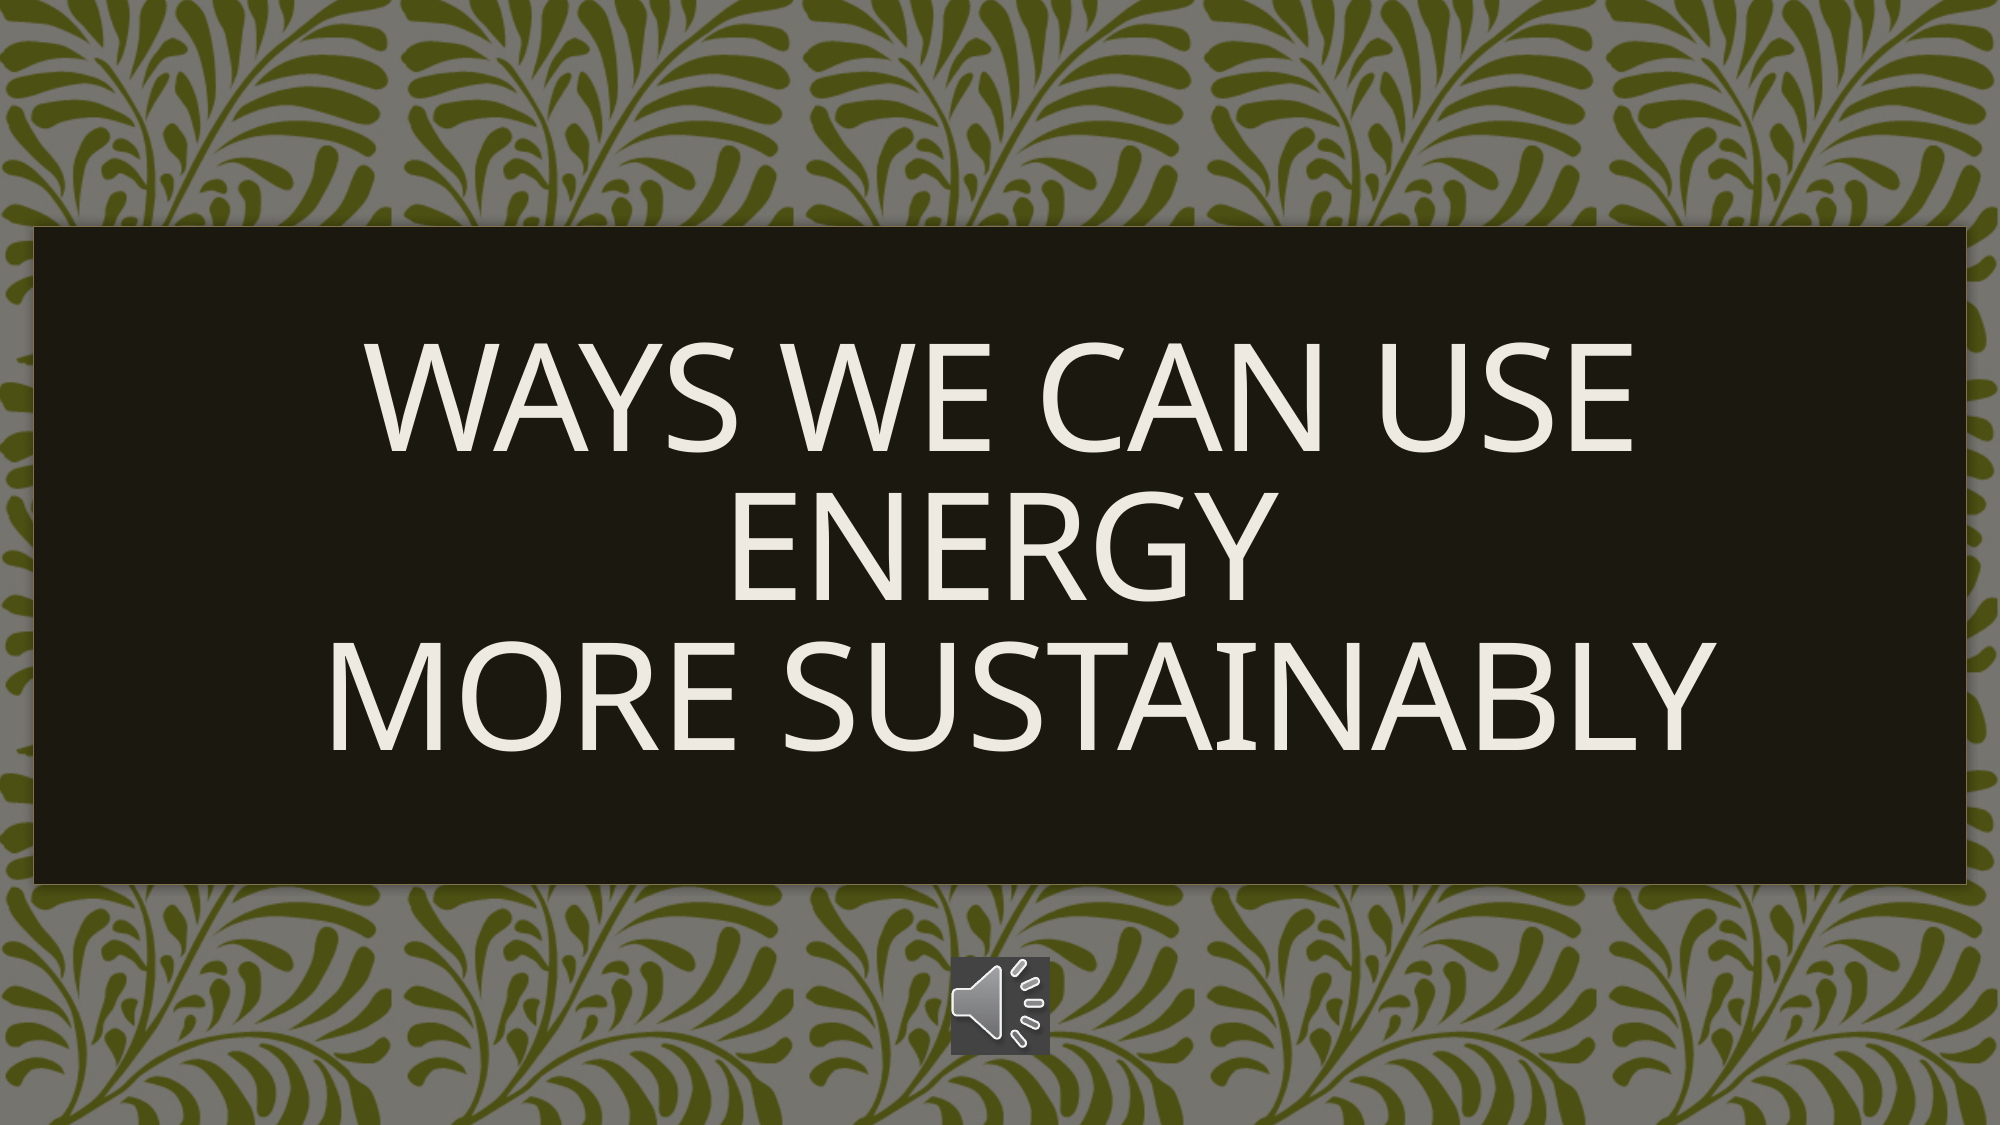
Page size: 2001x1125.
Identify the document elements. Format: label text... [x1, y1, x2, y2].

picture [950, 956, 1051, 1057]
title Ways WE Can USE Energy more sustainably [256, 343, 1745, 769]
